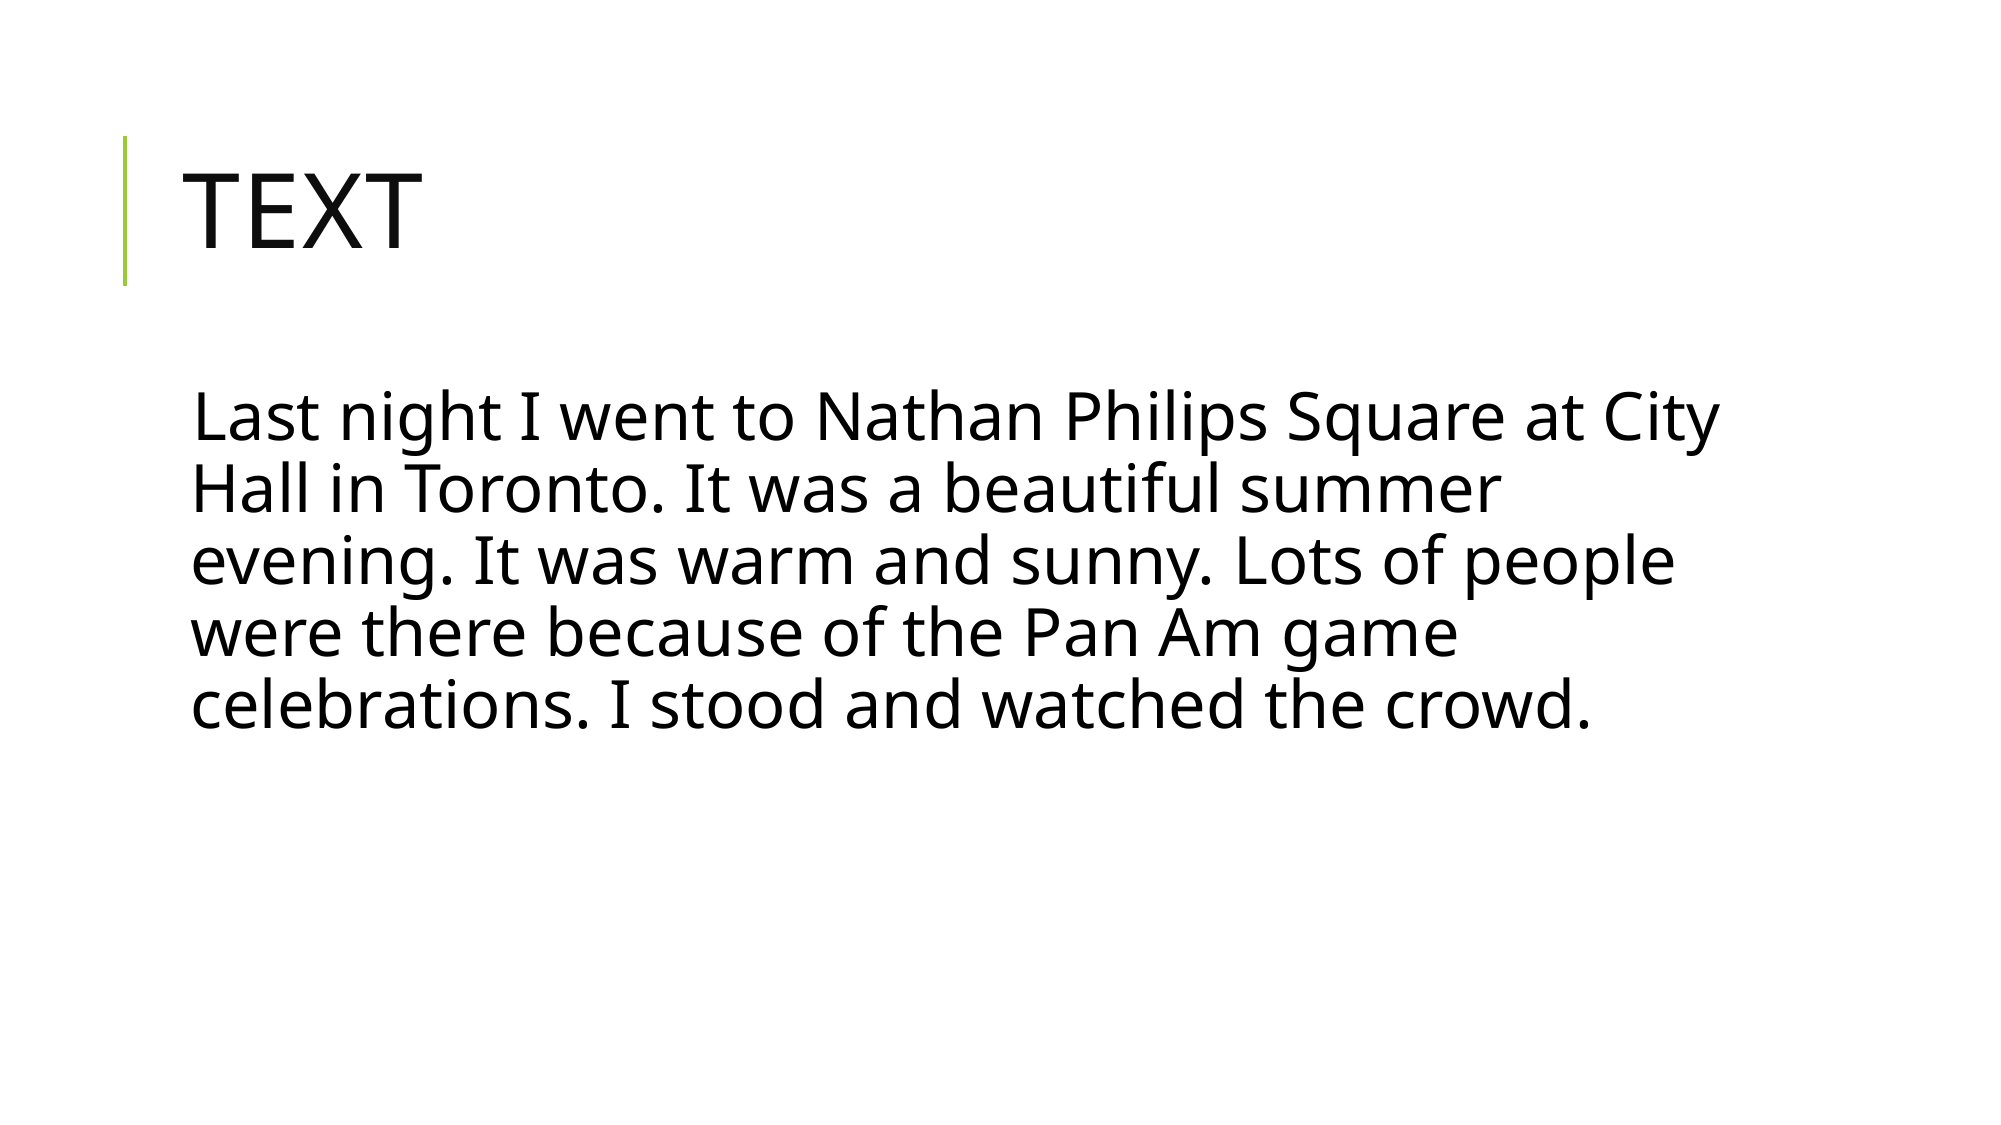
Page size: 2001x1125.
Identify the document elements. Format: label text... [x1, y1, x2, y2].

list Last night I went to Nathan Philips Square at City Hall in Toronto. It was a beautiful summer evening. It was warm and sunny. Lots of people were there because of the Pan Am game celebrations. I stood and watched the crowd. [168, 375, 1763, 1035]
title Text [168, 96, 1763, 342]
